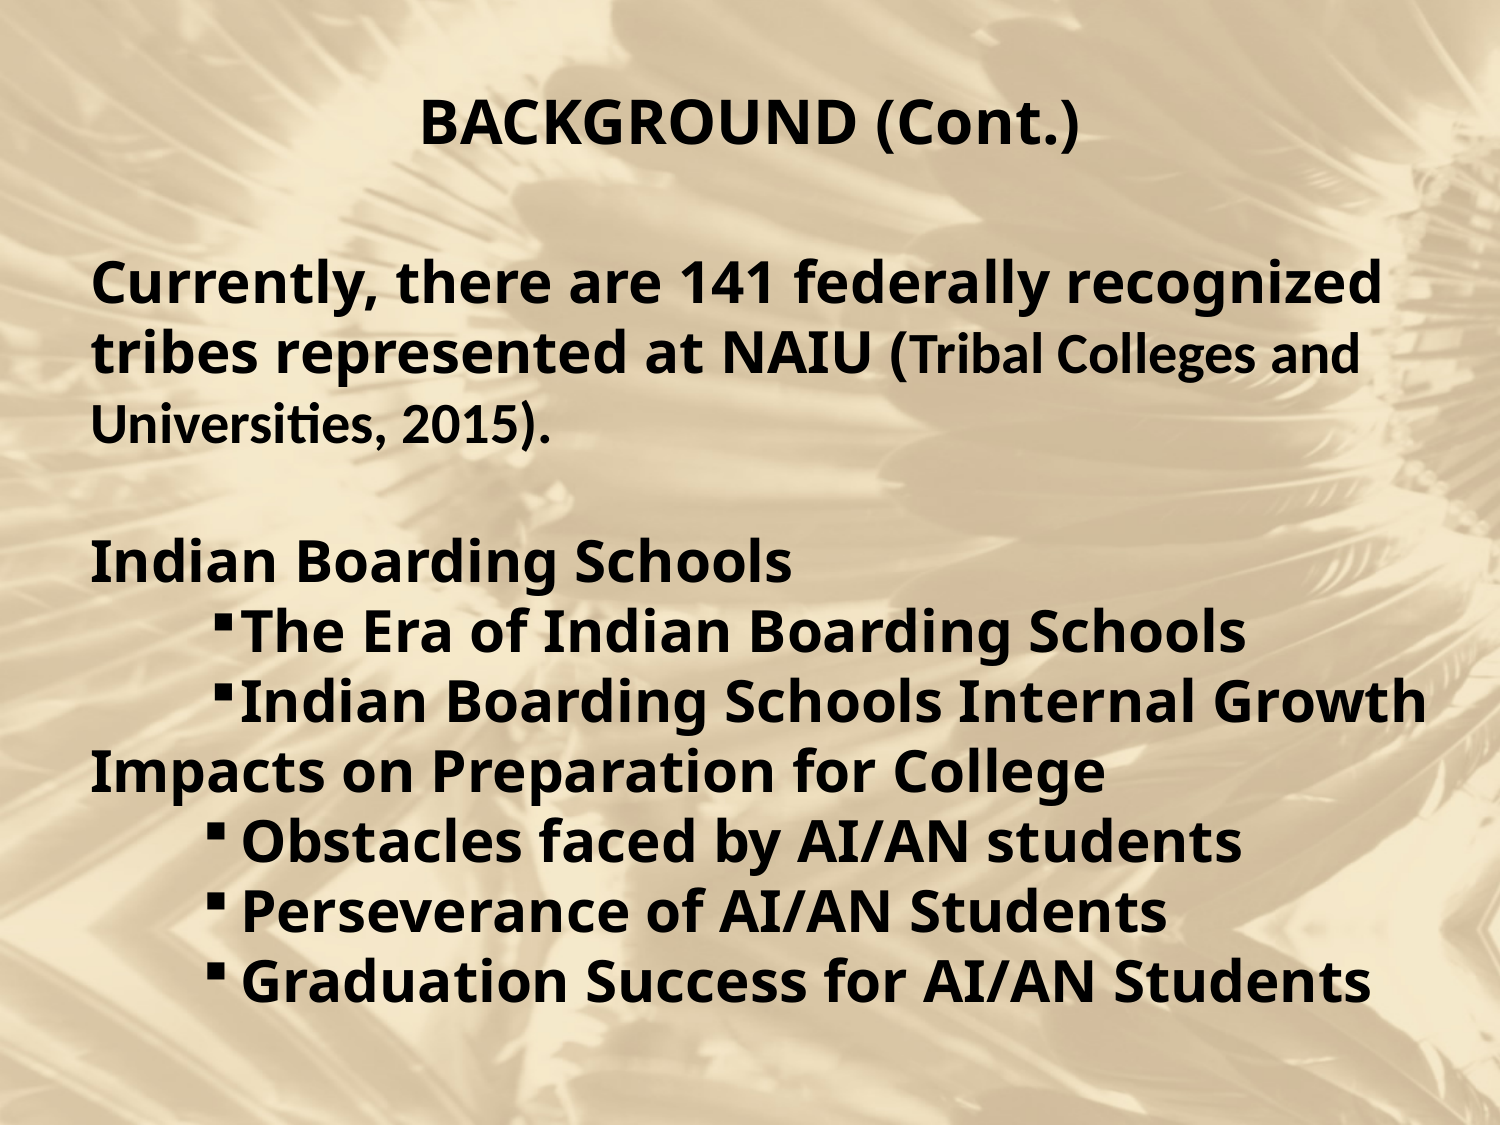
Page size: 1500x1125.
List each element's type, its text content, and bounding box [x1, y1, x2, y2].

picture [0, 0, 1500, 1125]
subtitle Currently, there are 141 federally recognized tribes represented at NAIU (Tribal Colleges and Universities, 2015). Indian Boarding Schools The Era of Indian Boarding Schools Indian Boarding Schools Internal Growth Impacts on Preparation for College Obstacles faced by AI/AN students Perseverance of AI/AN Students Graduation Success for AI/AN Students [75, 237, 1460, 1051]
title BACKGROUND (Cont.) [112, 74, 1388, 165]
